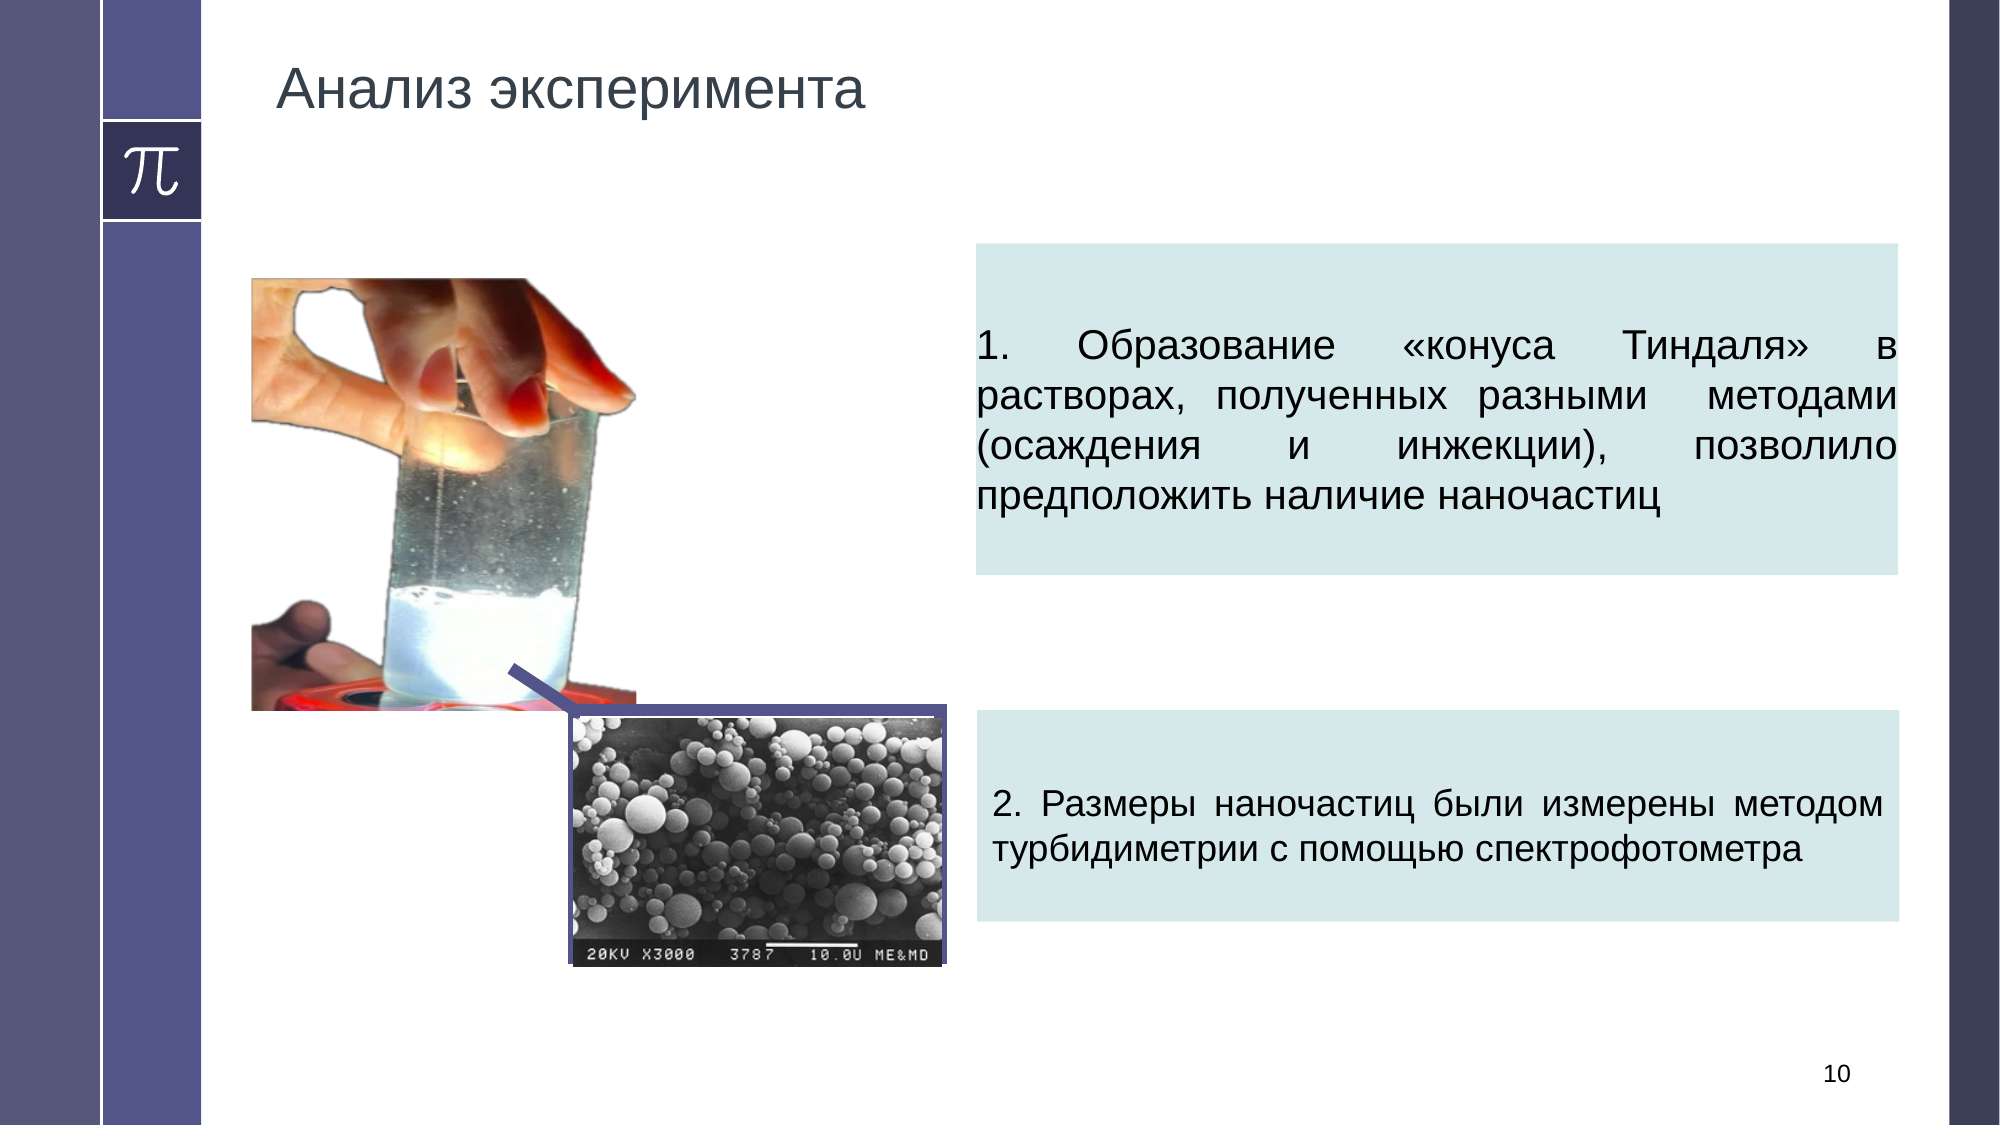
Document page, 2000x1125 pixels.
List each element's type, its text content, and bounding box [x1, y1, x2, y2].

picture [572, 718, 942, 967]
title Анализ эксперимента [261, 29, 1867, 129]
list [251, 278, 637, 711]
text_box 1. Образование «конуса Тиндаля» в растворах, полученных разными методами (осаждения и инжекции), позволило предположить наличие наночастиц [976, 243, 1899, 576]
text_box ‹#› [1766, 1042, 1867, 1103]
text_box [639, 710, 941, 717]
text_box 2. Размеры наночастиц были измерены методом турбидиметрии с помощью спектрофотометра [977, 710, 1900, 922]
